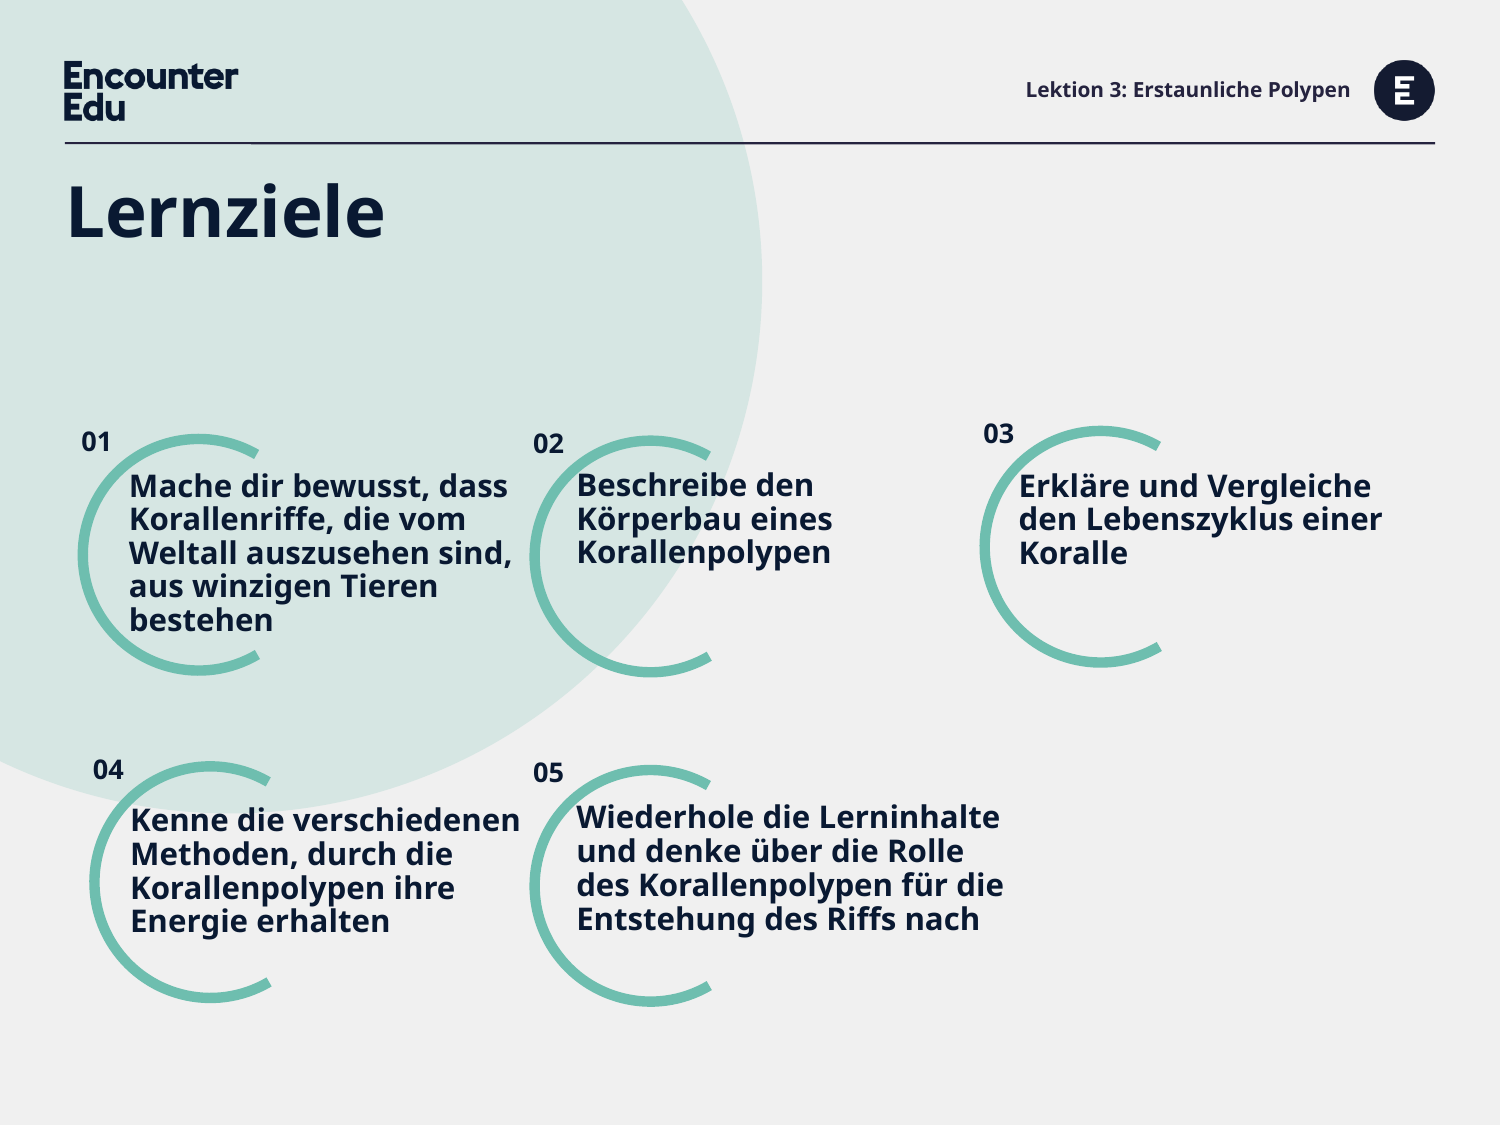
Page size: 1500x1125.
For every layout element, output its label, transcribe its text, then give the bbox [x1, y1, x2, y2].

picture [60, 59, 243, 122]
list Beschreibe den Körperbau eines Korallenpolypen [568, 461, 974, 636]
list Mache dir bewusst, dass Korallenriffe, die vom Weltall auszusehen sind, aus winzigen Tieren bestehen [120, 462, 568, 636]
text_box Wiederhole die Lerninhalte und denke über die Rolle des Korallenpolypen für die Entstehung des Riffs nach [568, 794, 1034, 968]
title Lektion 3: Erstaunliche Polypen [749, 67, 1359, 114]
picture [1372, 58, 1436, 122]
list Kenne die verschiedenen Methoden, durch die Korallenpolypen ihre Energie erhalten [122, 796, 550, 971]
list Lernziele [56, 167, 518, 229]
list Erkläre und Vergleiche den Lebenszyklus einer Koralle [1010, 462, 1416, 636]
